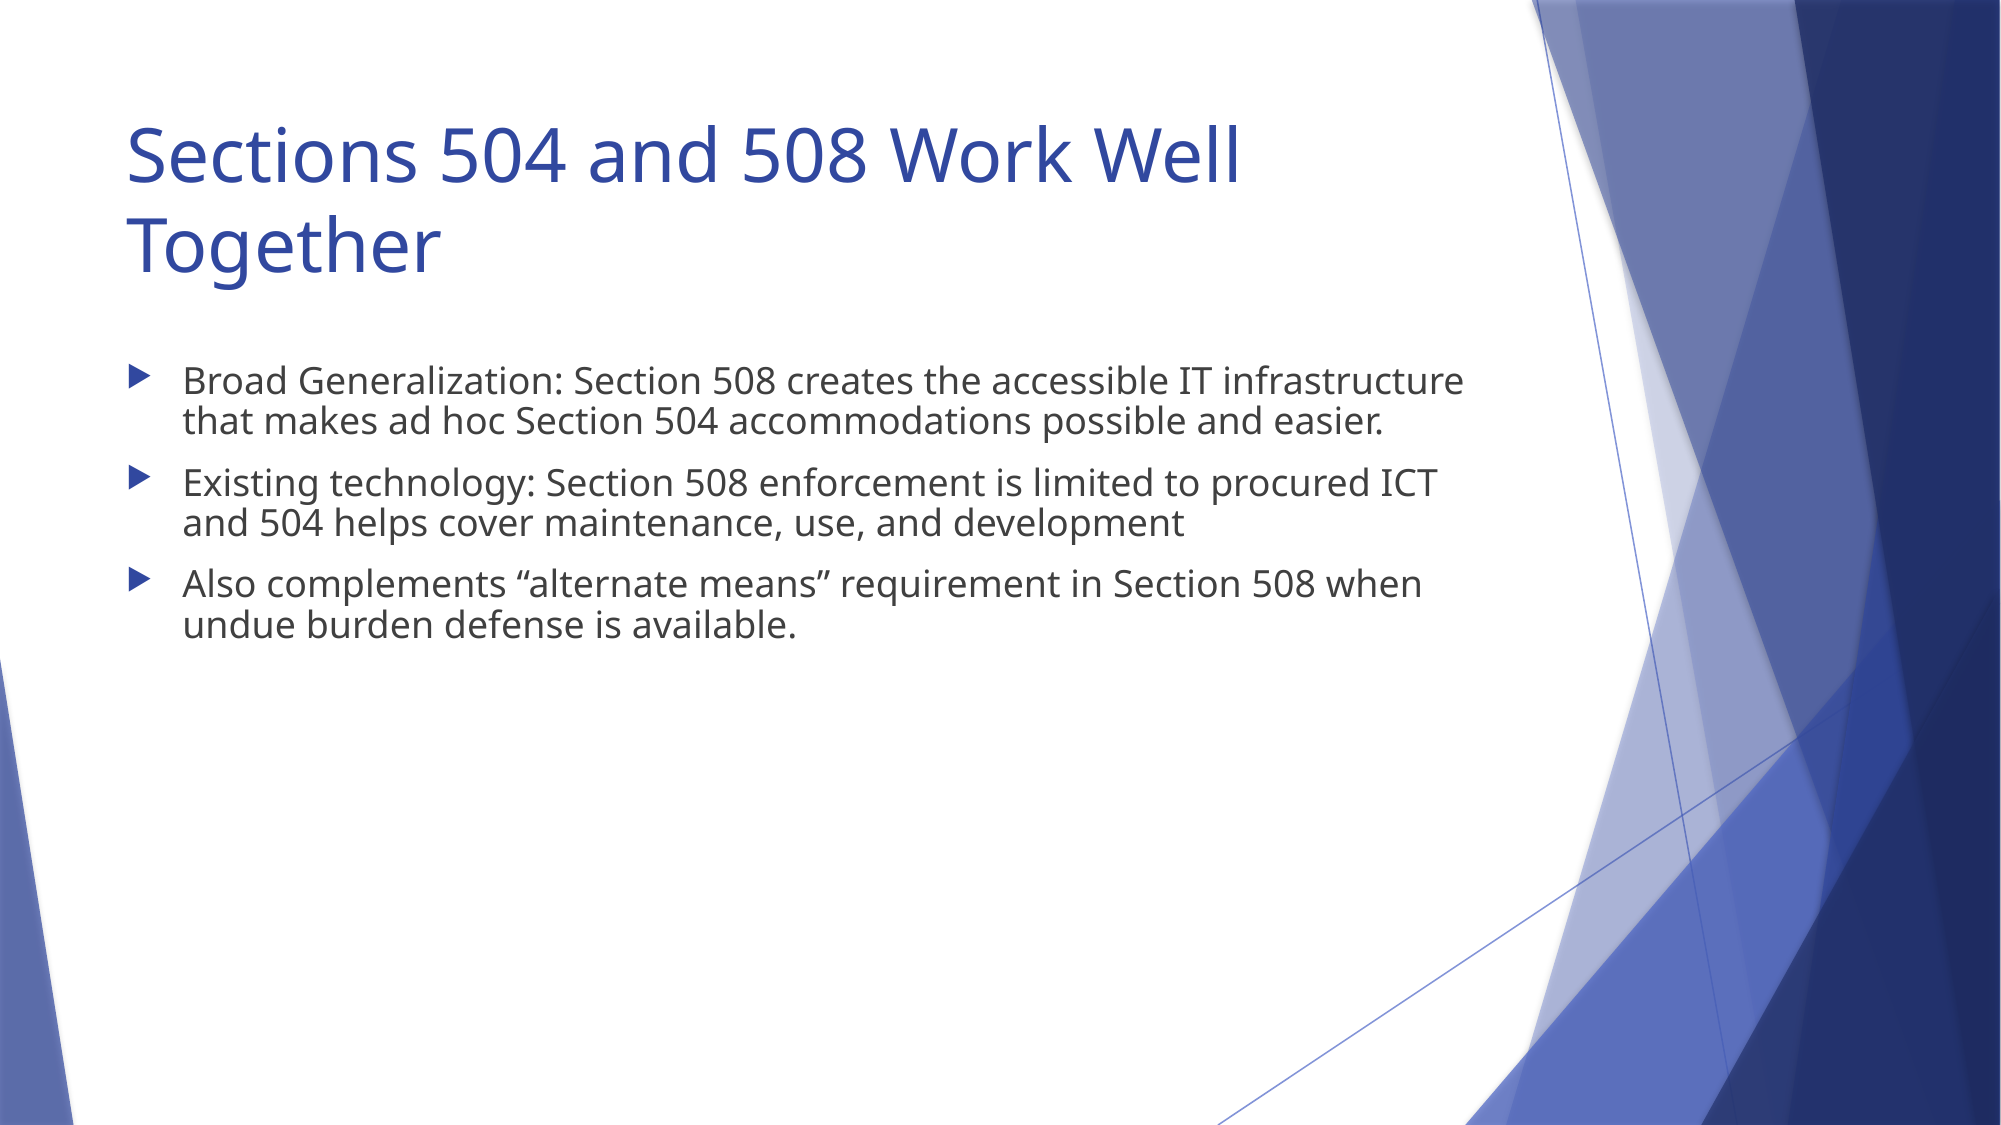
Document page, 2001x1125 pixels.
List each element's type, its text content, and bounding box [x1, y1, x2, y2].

title Sections 504 and 508 Work Well Together [111, 99, 1522, 317]
list Broad Generalization: Section 508 creates the accessible IT infrastructure that makes ad hoc Section 504 accommodations possible and easier. Existing technology: Section 508 enforcement is limited to procured ICT and 504 helps cover maintenance, use, and development Also complements “alternate means” requirement in Section 508 when undue burden defense is available. [111, 354, 1522, 992]
